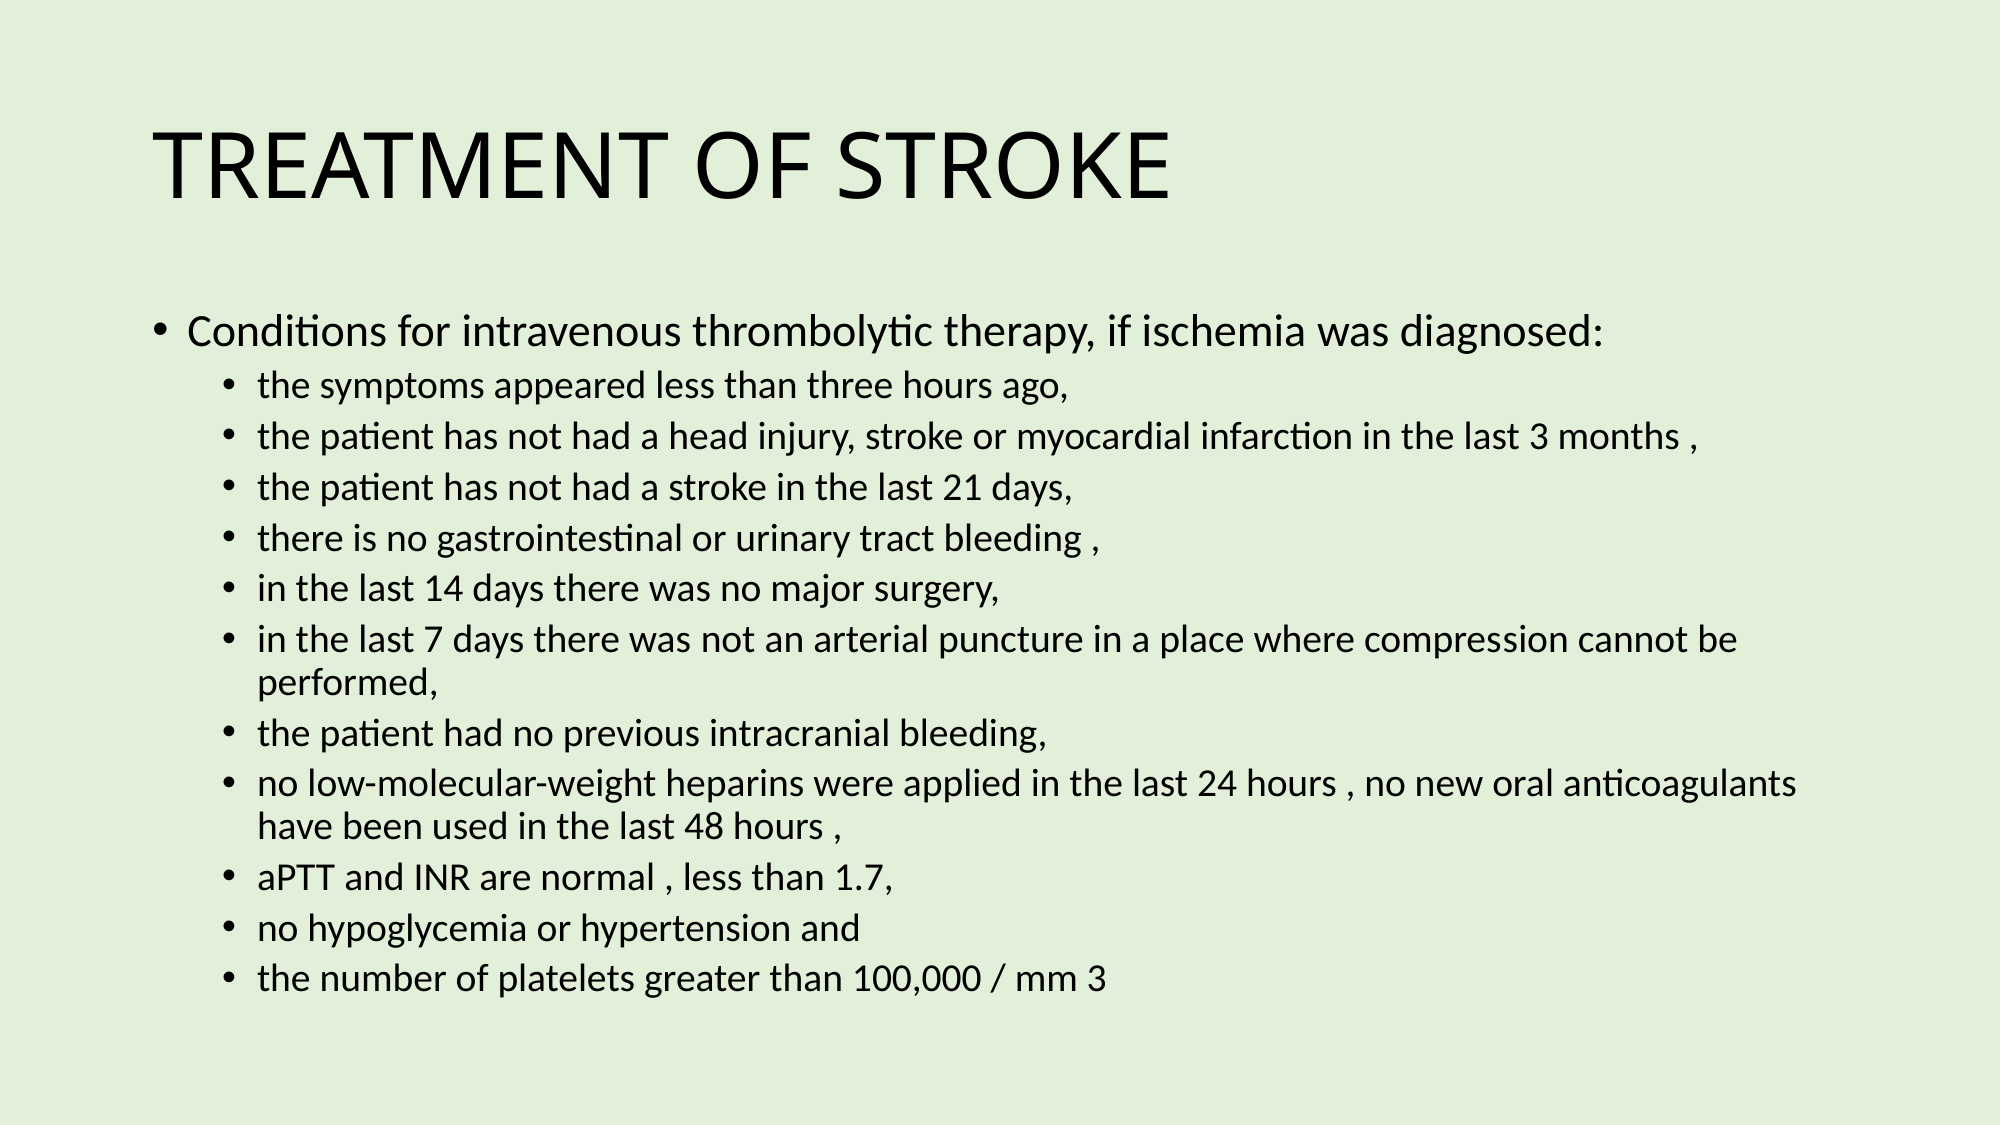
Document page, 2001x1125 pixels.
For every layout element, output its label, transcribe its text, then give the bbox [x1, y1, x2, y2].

title TREATMENT OF STROKE [137, 59, 1863, 278]
list Conditions for intravenous thrombolytic therapy, if ischemia was diagnosed: the symptoms appeared less than three hours ago, the patient has not had a head injury, stroke or myocardial infarction in the last 3 months , the patient has not had a stroke in the last 21 days, there is no gastrointestinal or urinary tract bleeding , in the last 14 days there was no major surgery, in the last 7 days there was not an arterial puncture in a place where compression cannot be performed, the patient had no previous intracranial bleeding, no low-molecular-weight heparins were applied in the last 24 hours , no new oral anticoagulants have been used in the last 48 hours , aPTT and INR are normal , less than 1.7, no hypoglycemia or hypertension and the number of platelets greater than 100,000 / mm 3 [137, 299, 1863, 1014]
